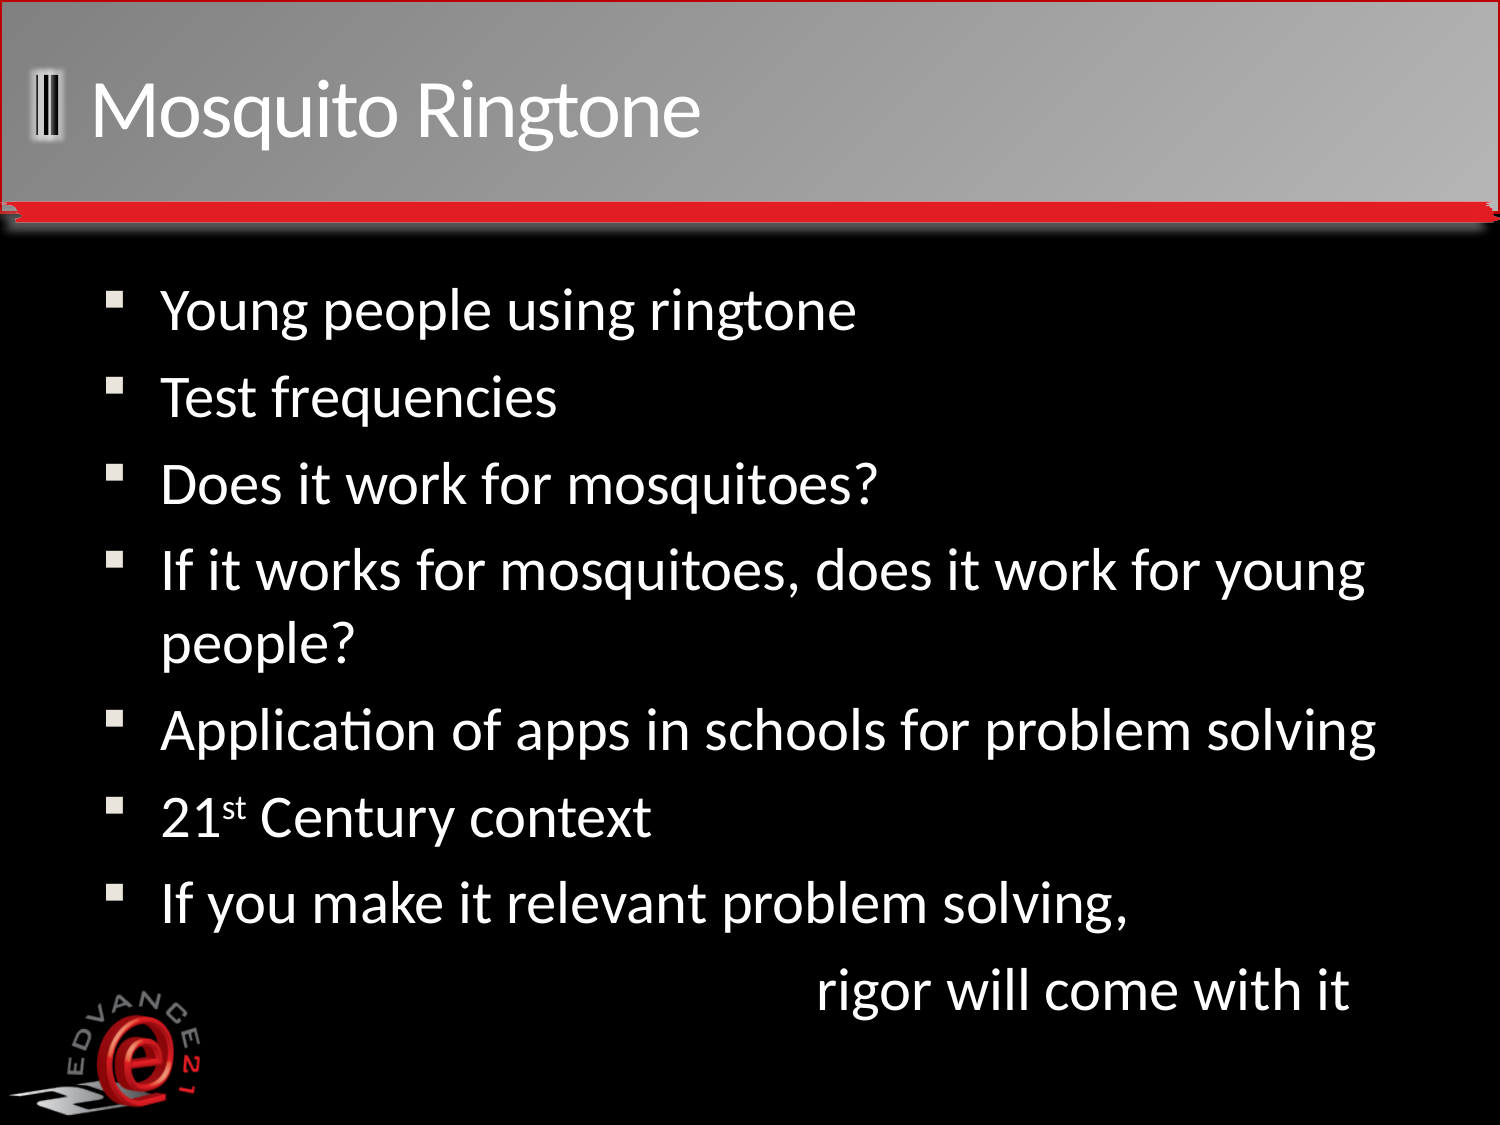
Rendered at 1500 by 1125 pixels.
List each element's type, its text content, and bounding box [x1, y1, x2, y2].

title Mosquito Ringtone [75, 46, 1425, 188]
picture [0, 199, 1500, 225]
list Young people using ringtone Test frequencies Does it work for mosquitoes? If it works for mosquitoes, does it work for young people? Application of apps in schools for problem solving 21st Century context If you make it relevant problem solving, rigor will come with it [75, 262, 1425, 1043]
picture [0, 983, 225, 1125]
